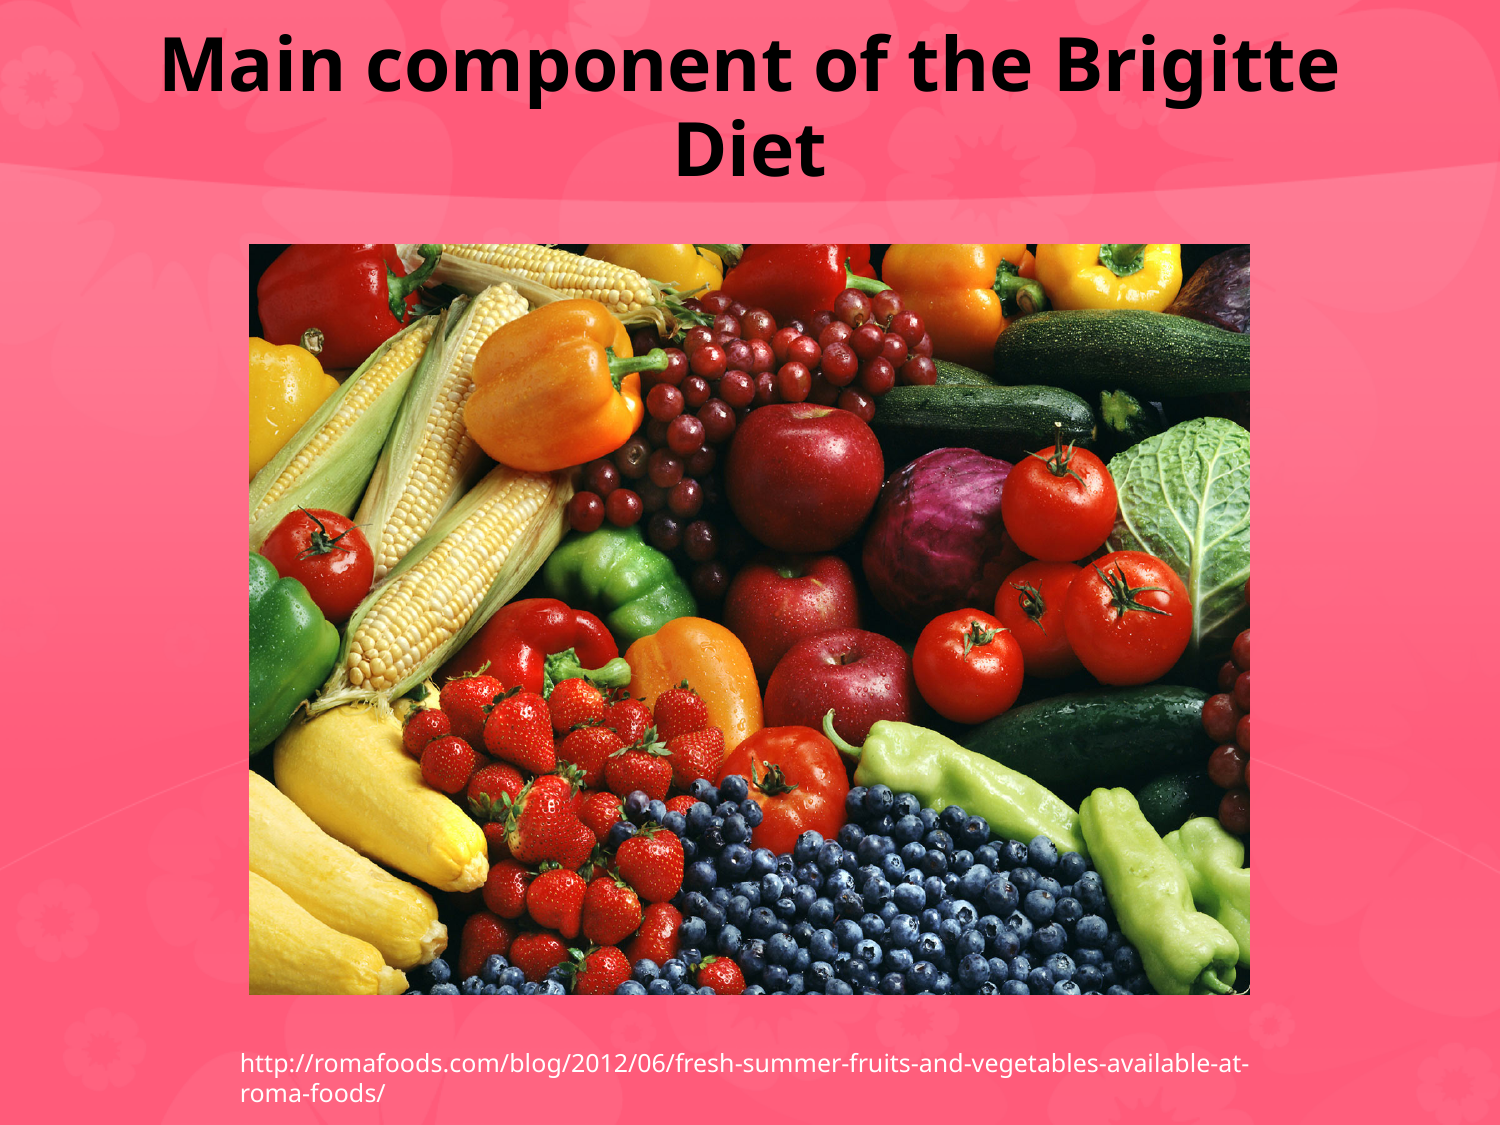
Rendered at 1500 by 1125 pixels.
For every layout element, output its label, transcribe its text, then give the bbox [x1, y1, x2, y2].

text_box http://romafoods.com/blog/2012/06/fresh-summer-fruits-and-vegetables-available-at-roma-foods/ [224, 1039, 1275, 1115]
title Main component of the Brigitte Diet [127, 14, 1372, 203]
picture [0, 0, 1500, 1125]
